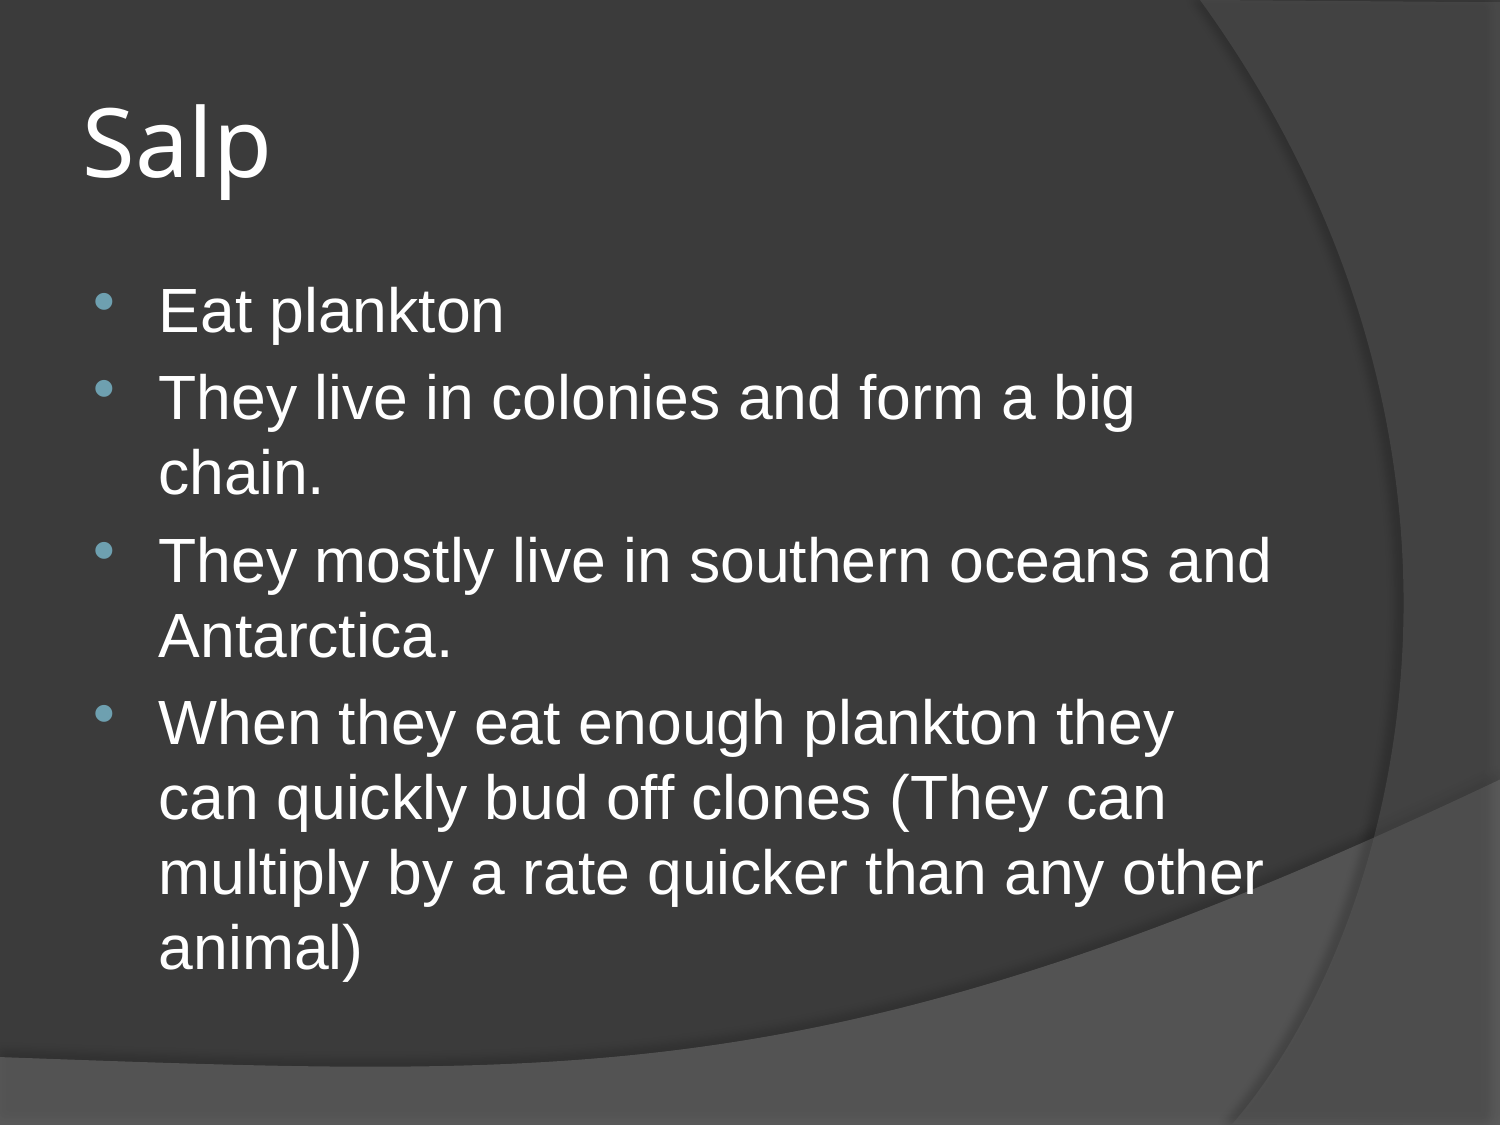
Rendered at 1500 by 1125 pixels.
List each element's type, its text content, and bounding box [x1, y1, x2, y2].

list Eat plankton They live in colonies and form a big chain. They mostly live in southern oceans and Antarctica. When they eat enough plankton they can quickly bud off clones (They can multiply by a rate quicker than any other animal) [75, 262, 1300, 1005]
title Salp [75, 45, 1300, 233]
